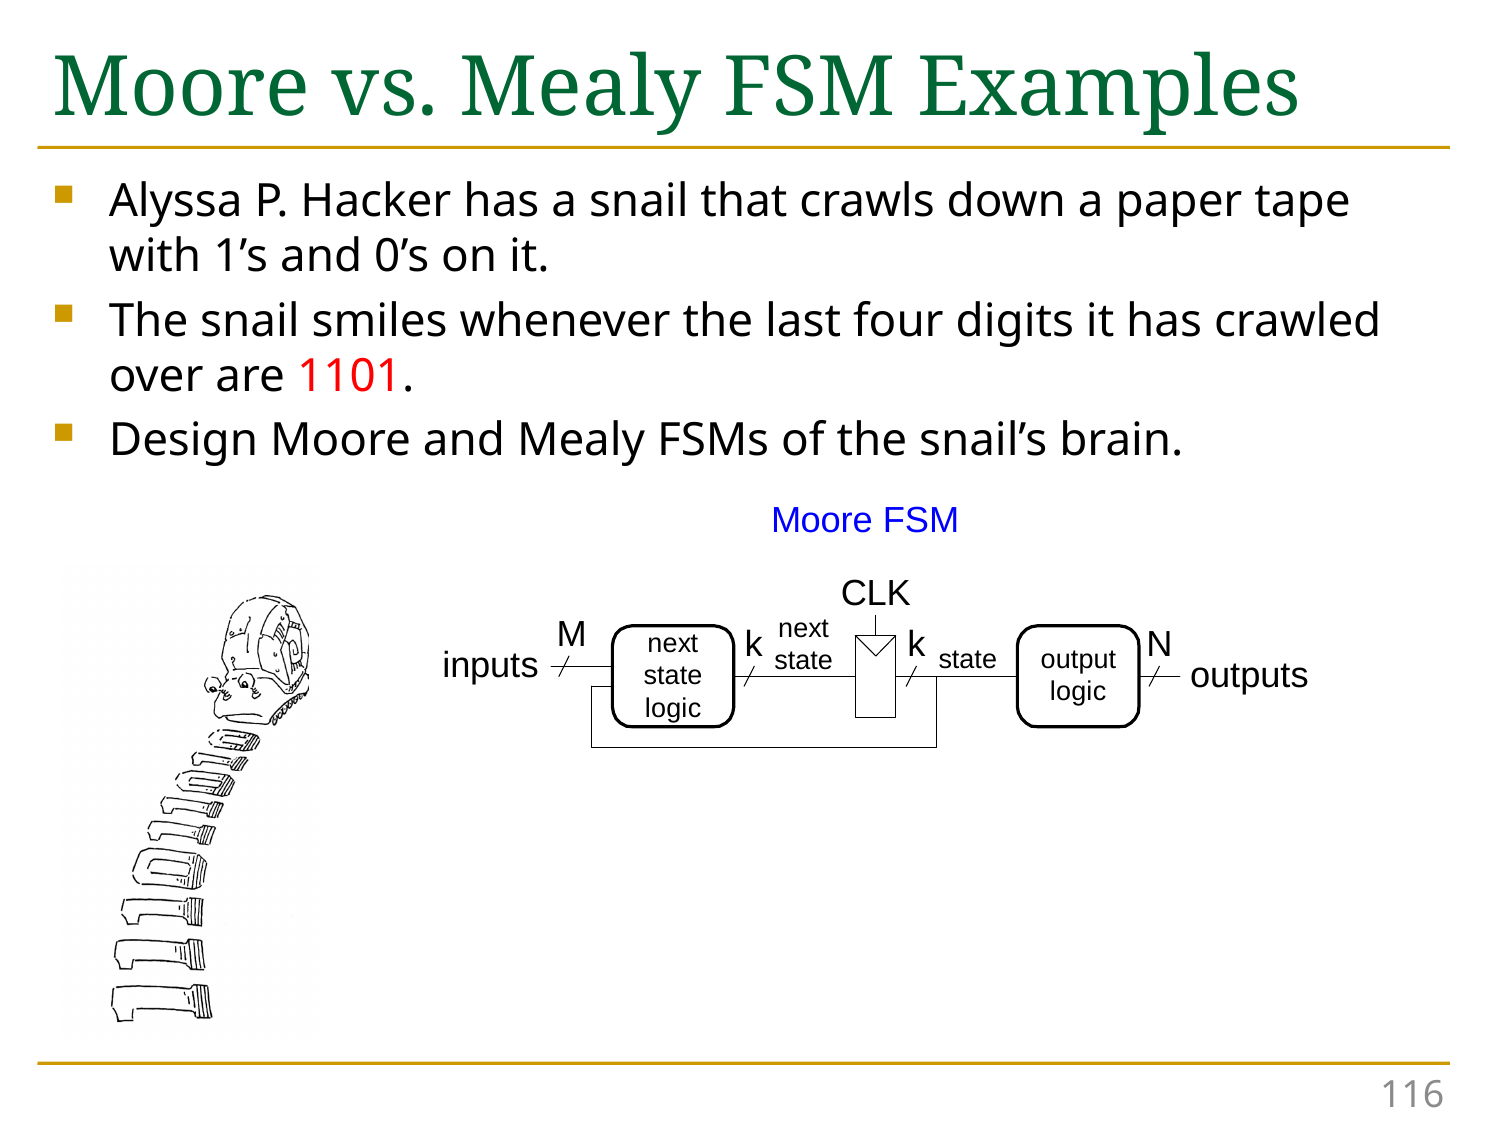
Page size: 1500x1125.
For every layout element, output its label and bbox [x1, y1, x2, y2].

text_box [381, 475, 1338, 1050]
title [37, 24, 1450, 163]
picture [58, 563, 321, 1041]
slide_number [1121, 1066, 1460, 1125]
list [37, 163, 1450, 1016]
